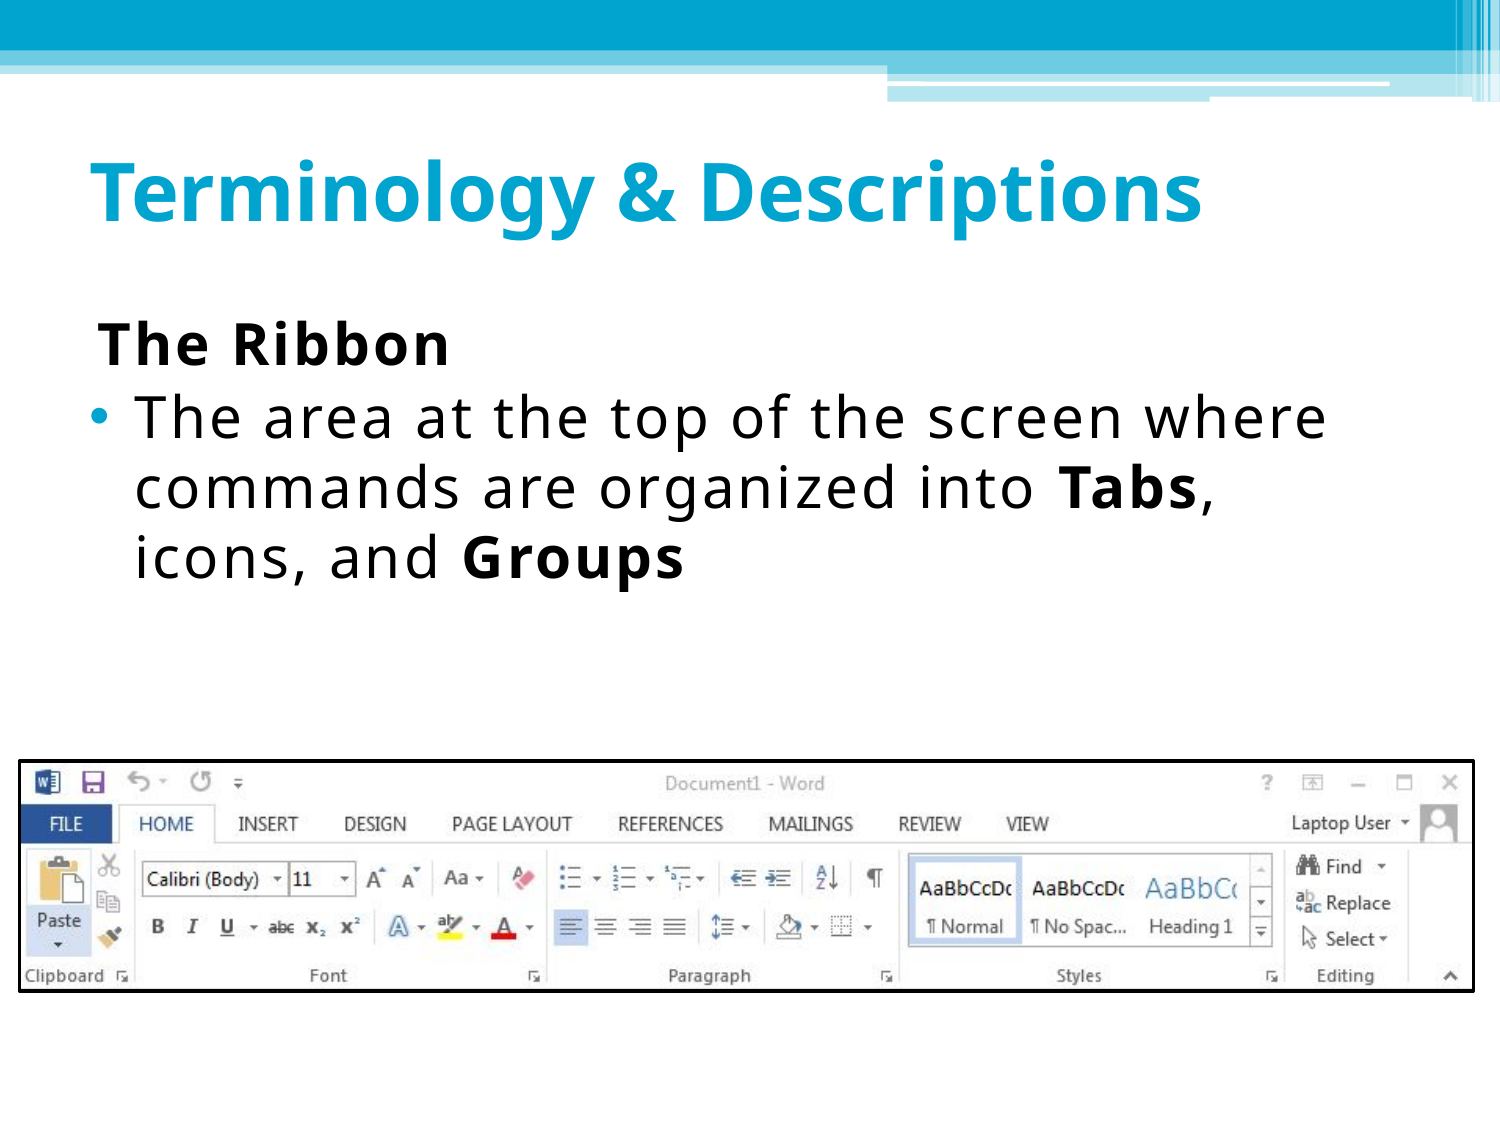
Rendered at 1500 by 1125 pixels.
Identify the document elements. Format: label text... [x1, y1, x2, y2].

list The Ribbon The area at the top of the screen where commands are organized into Tabs, icons, and Groups [75, 299, 1418, 759]
picture [20, 762, 1472, 990]
title Terminology & Descriptions [75, 102, 1418, 275]
